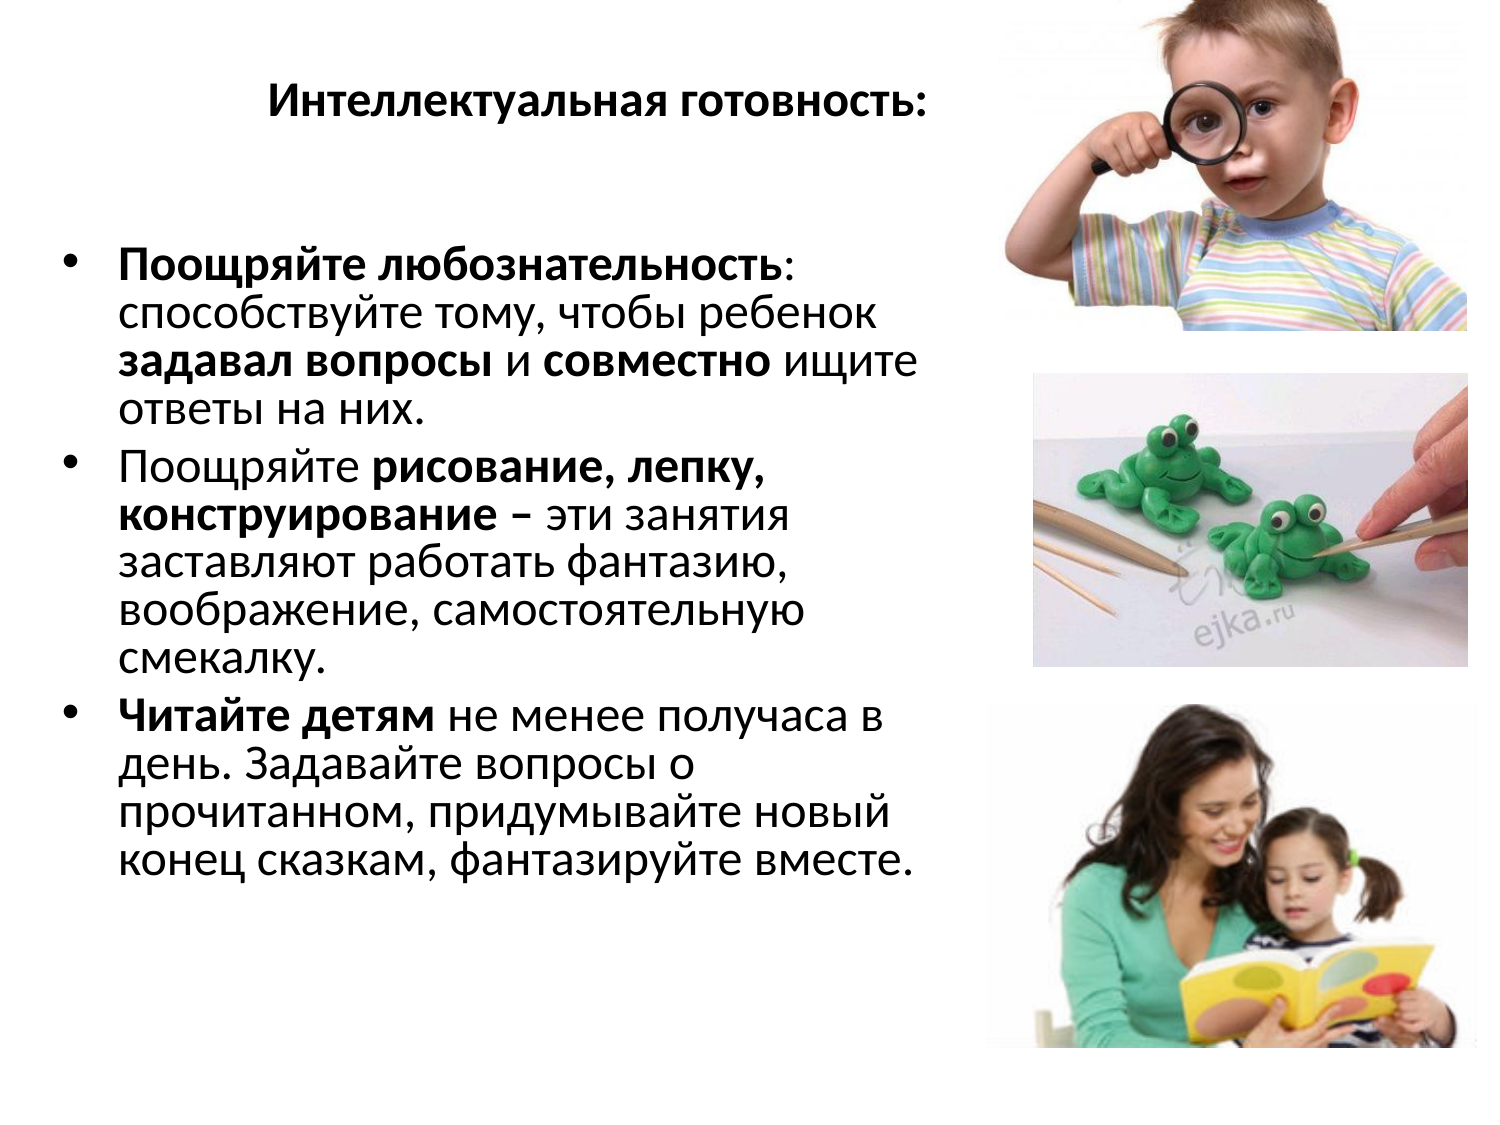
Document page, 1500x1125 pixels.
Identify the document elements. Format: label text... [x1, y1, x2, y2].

picture [997, 0, 1467, 331]
text_box [25, 0, 1151, 480]
picture [1033, 373, 1468, 667]
list Поощряйте любознательность: способствуйте тому, чтобы ребенок задавал вопросы и совместно ищите ответы на них. Поощряйте рисование, лепку, конструирование – эти занятия заставляют работать фантазию, воображение, самостоятельную смекалку. Читайте детям не менее получаса в день. Задавайте вопросы о прочитанном, придумывайте новый конец сказкам, фантазируйте вместе. [46, 234, 975, 1006]
picture [985, 703, 1477, 1048]
